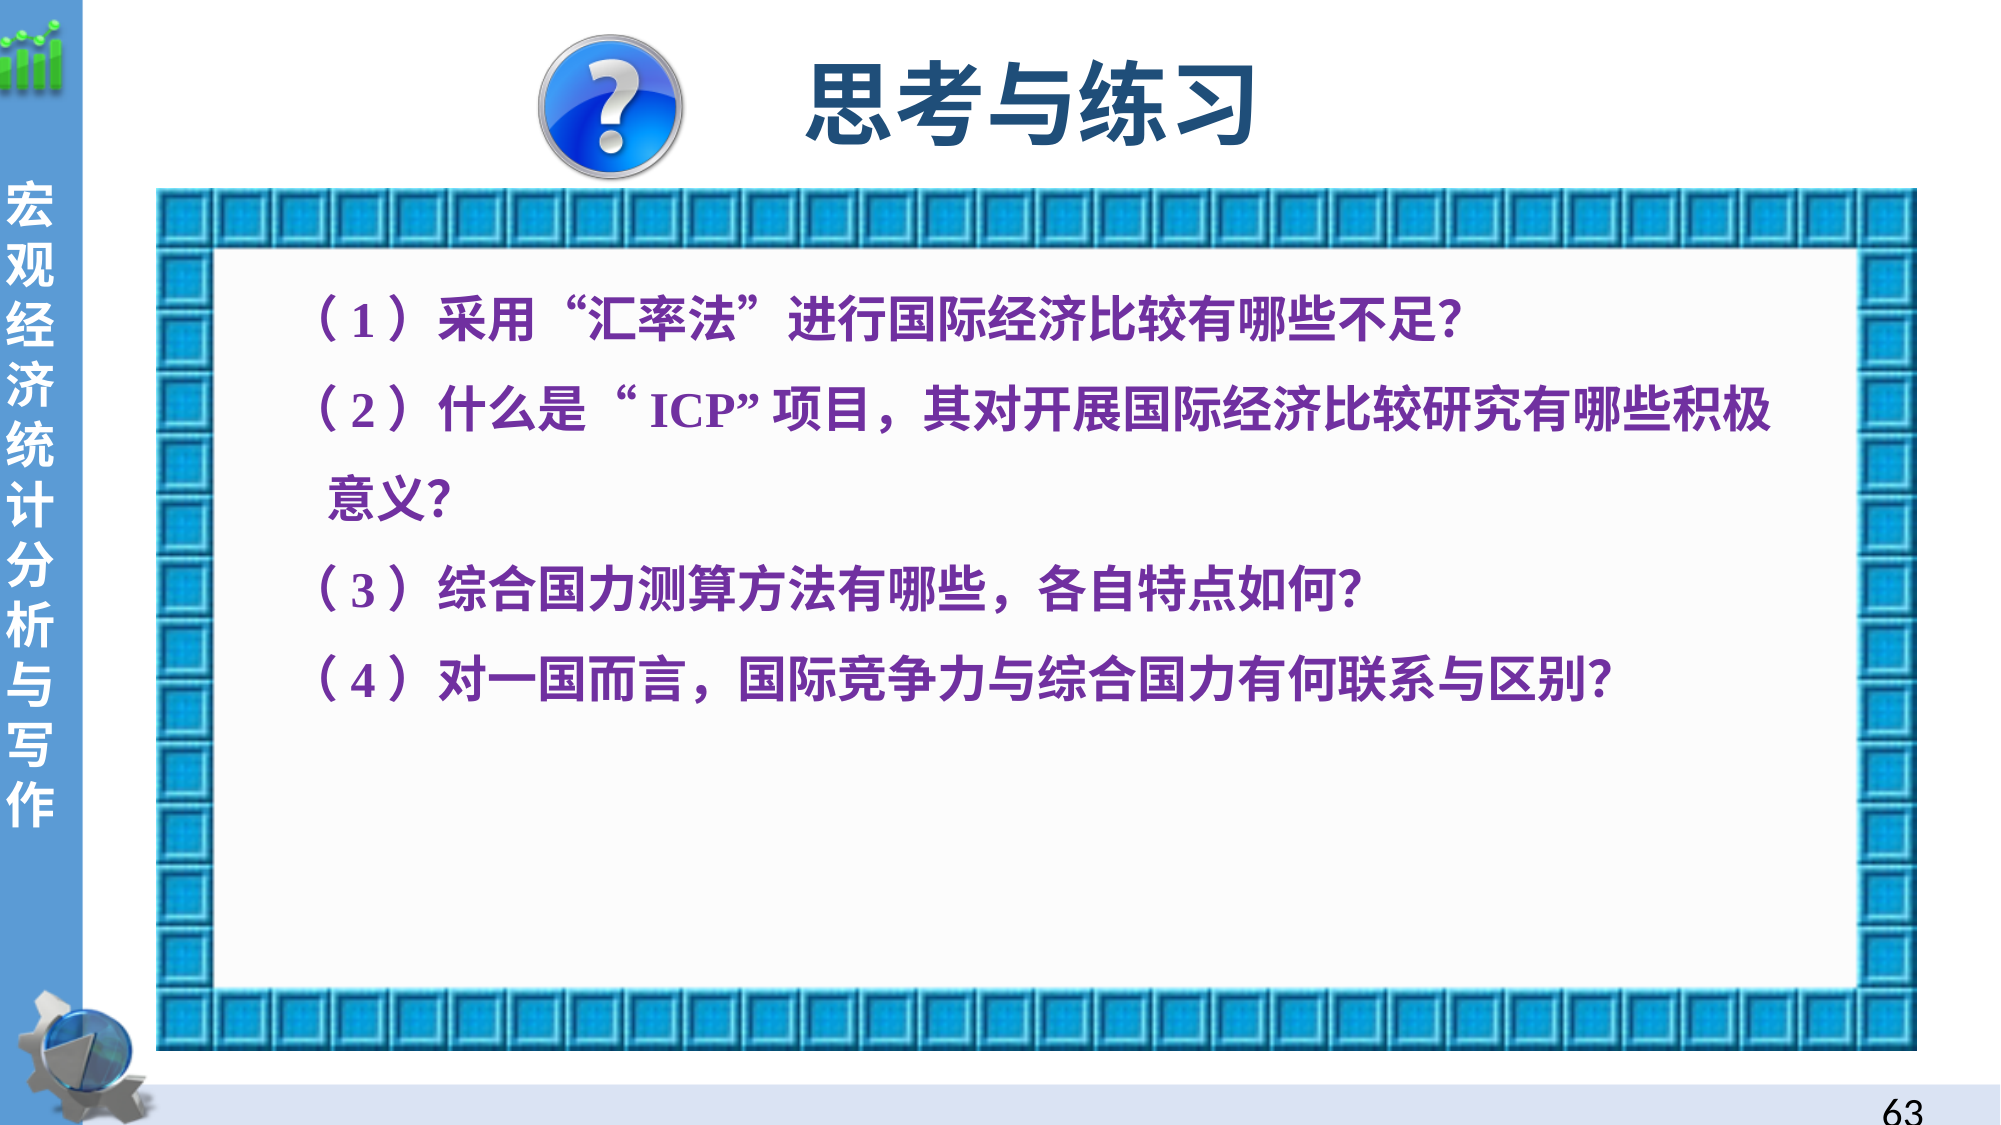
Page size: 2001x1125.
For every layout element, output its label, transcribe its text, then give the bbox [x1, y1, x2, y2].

picture [0, 0, 2001, 1125]
text_box 62 [1786, 1085, 1940, 1125]
picture [536, 33, 687, 184]
title 思考与练习 [220, 0, 1844, 188]
